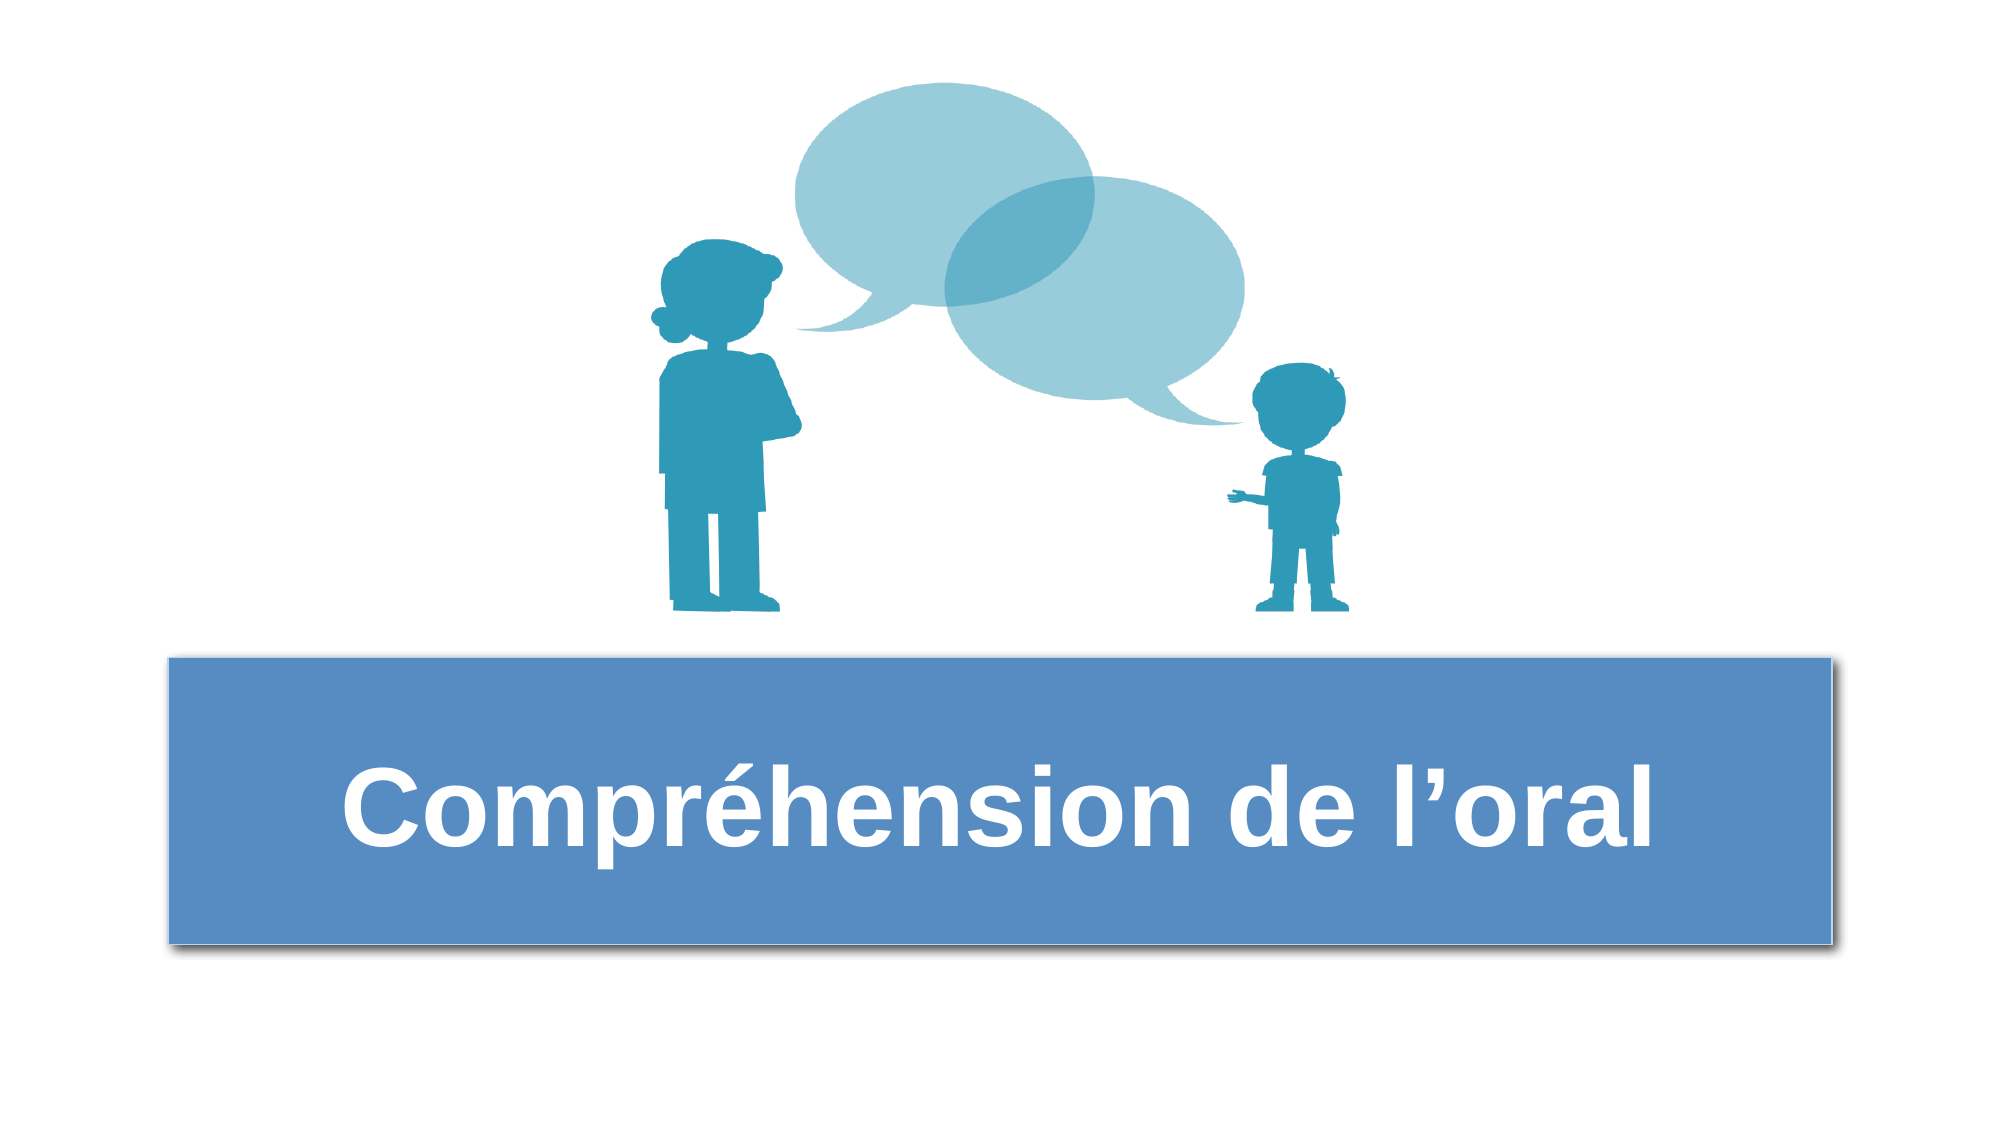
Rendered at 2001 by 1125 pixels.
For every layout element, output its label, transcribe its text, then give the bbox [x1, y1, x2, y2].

text_box Compréhension de l’oral [168, 657, 1832, 945]
picture [650, 82, 1350, 612]
